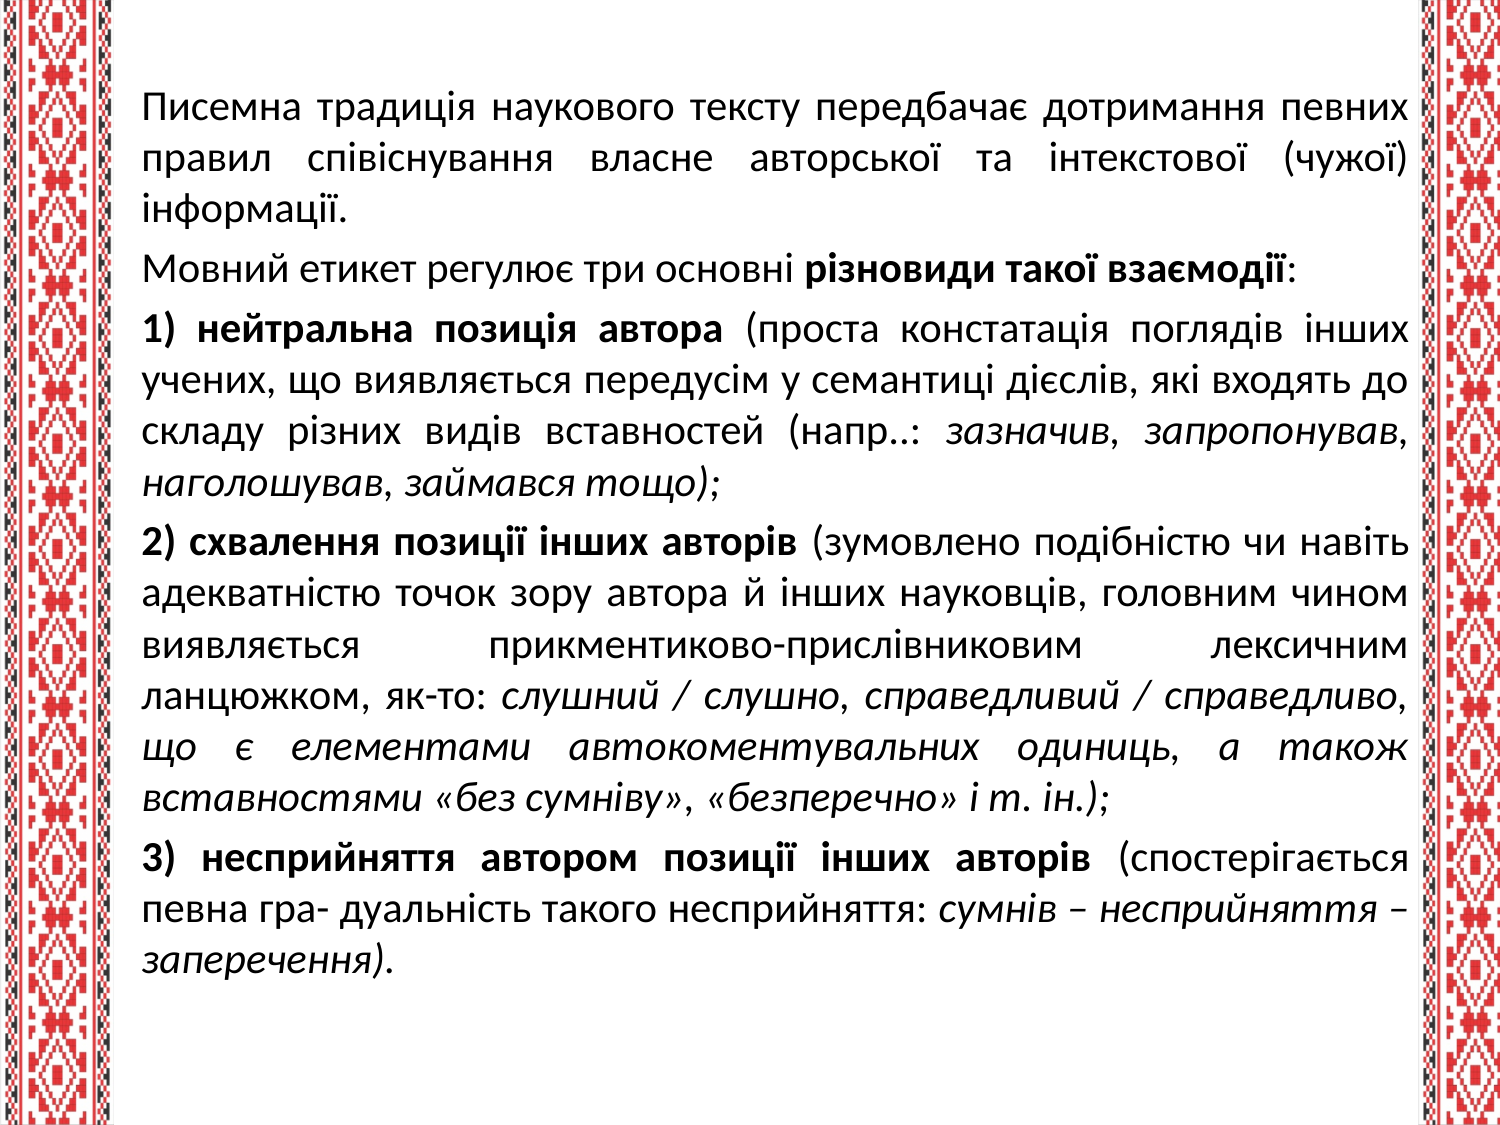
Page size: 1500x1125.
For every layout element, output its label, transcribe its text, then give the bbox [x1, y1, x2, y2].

picture [911, 1, 1500, 1124]
picture [0, 1, 620, 1124]
list Писемна традиція наукового тексту передбачає дотримання певних правил співіснування власне авторської та інтекстової (чужої) інформації. Мовний етикет регулює три основні різновиди такої взаємодії: 1) нейтральна позиція автора (проста констатація поглядів інших учених, що виявляється передусім у семантиці дієслів, які входять до складу різних видів вставностей (напр..: зазначив, запропонував, наголошував, займався тощо); 2) схвалення позиції інших авторів (зумовлено подібністю чи навіть адекватністю точок зору автора й інших науковців, головним чином виявляється прикментиково-прислівниковим лексичним ланцюжком, як-то: слушний / слушно, справедливий / справедливо, що є елементами автокоментувальних одиниць, а також вставностями «без сумніву», «безперечно» і т. ін.); 3) несприйняття автором позиції інших авторів (спостерігається певна гра- дуальність такого несприйняття: сумнів – несприйняття – заперечення). [114, 70, 1418, 1005]
